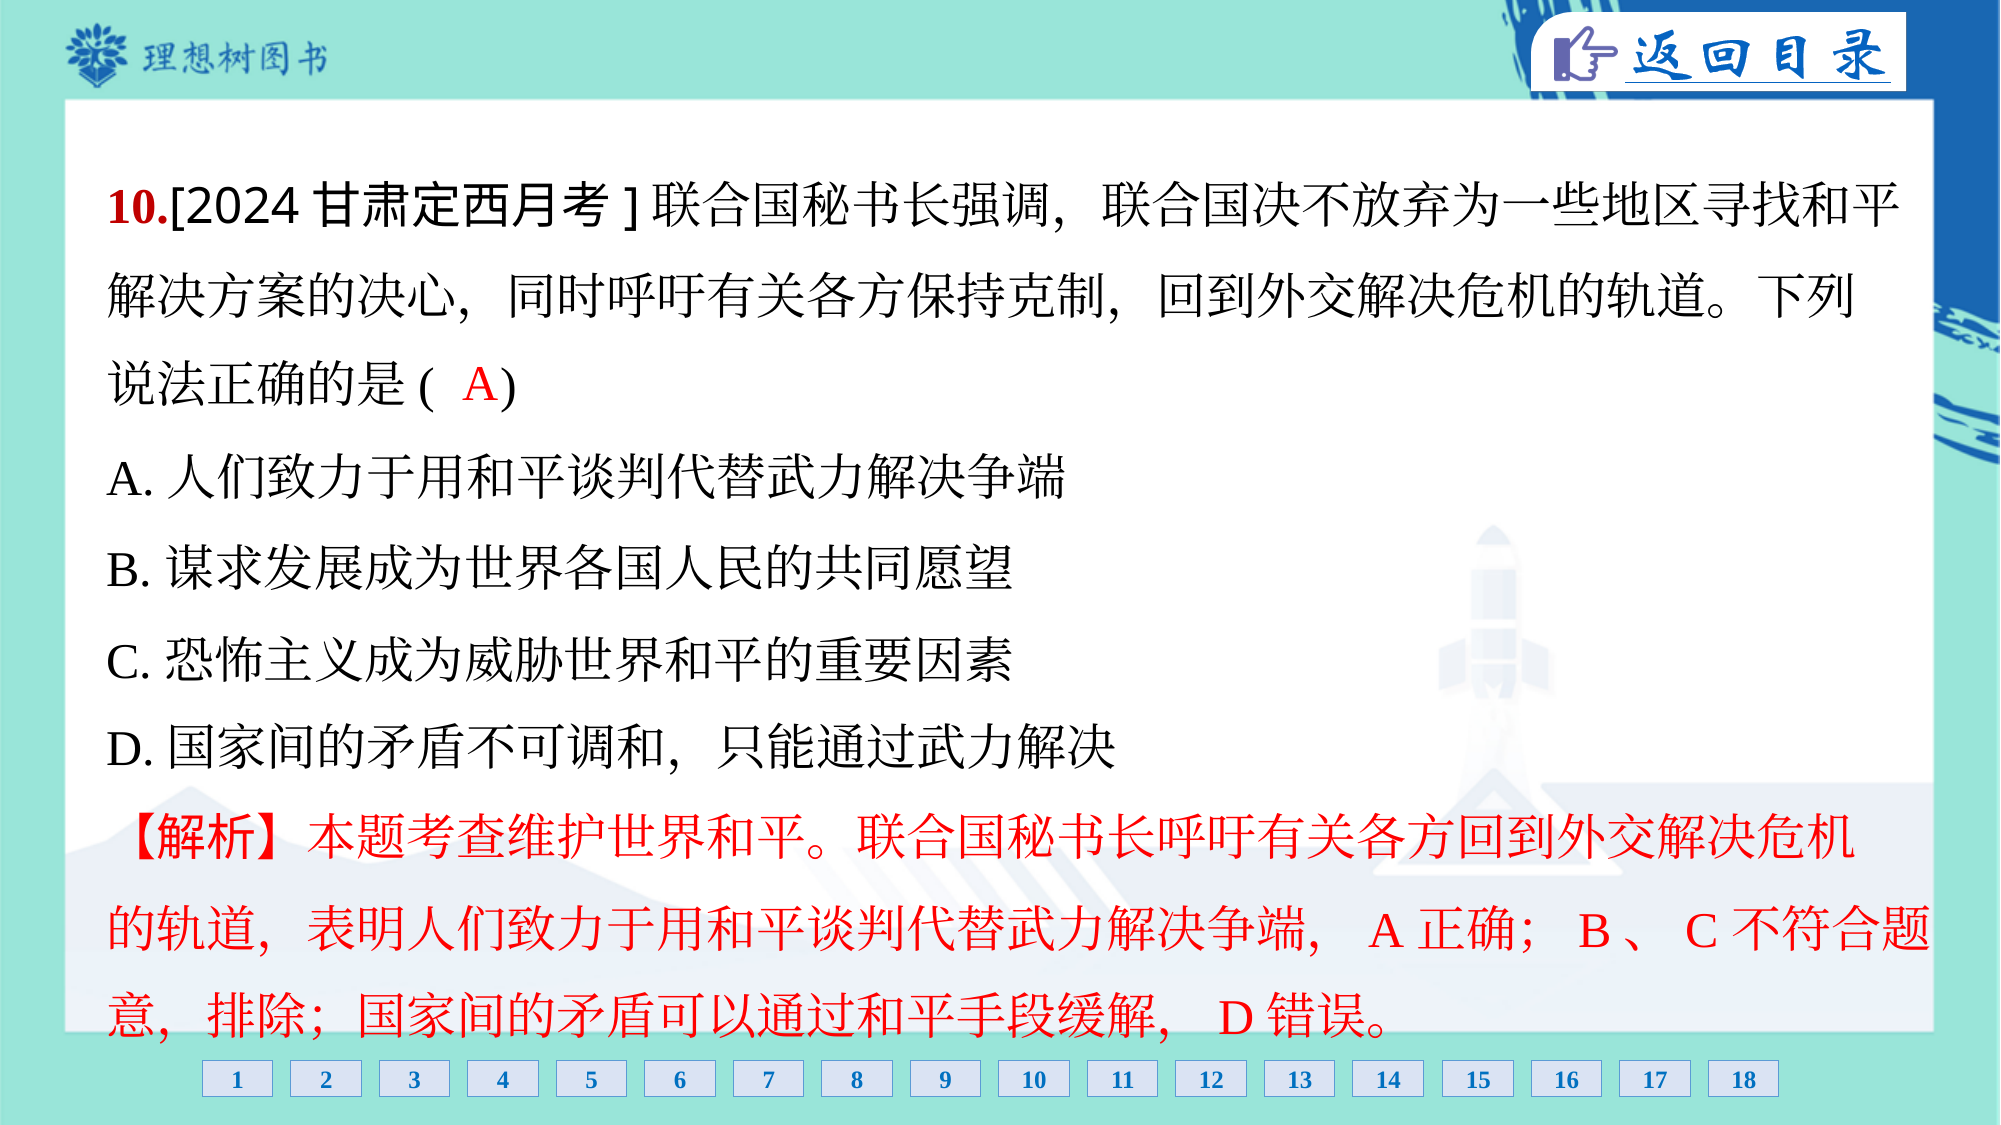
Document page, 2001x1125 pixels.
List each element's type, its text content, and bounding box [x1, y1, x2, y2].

text_box 10.[2024甘肃定西月考]联合国秘书长强调，联合国决不放弃为一些地区寻找和平 解决方案的决心，同时呼吁有关各方保持克制，回到外交解决危机的轨道。下列 说法正确的是( ) [106, 141, 1895, 403]
text_box 【解析】本题考查维护世界和平。联合国秘书长呼吁有关各方回到外交解决危机 的轨道，表明人们致力于用和平谈判代替武力解决争端，A正确；B、C不符合题 意，排除；国家间的矛盾可以通过和平手段缓解，D错误。 [106, 773, 1895, 1035]
picture [0, 0, 2000, 1125]
text_box A [444, 323, 517, 402]
text_box A.人们致力于用和平谈判代替武力解决争端 B.谋求发展成为世界各国人民的共同愿望 C.恐怖主义成为威胁世界和平的重要因素 D.国家间的矛盾不可调和，只能通过武力解决 [106, 413, 1895, 767]
